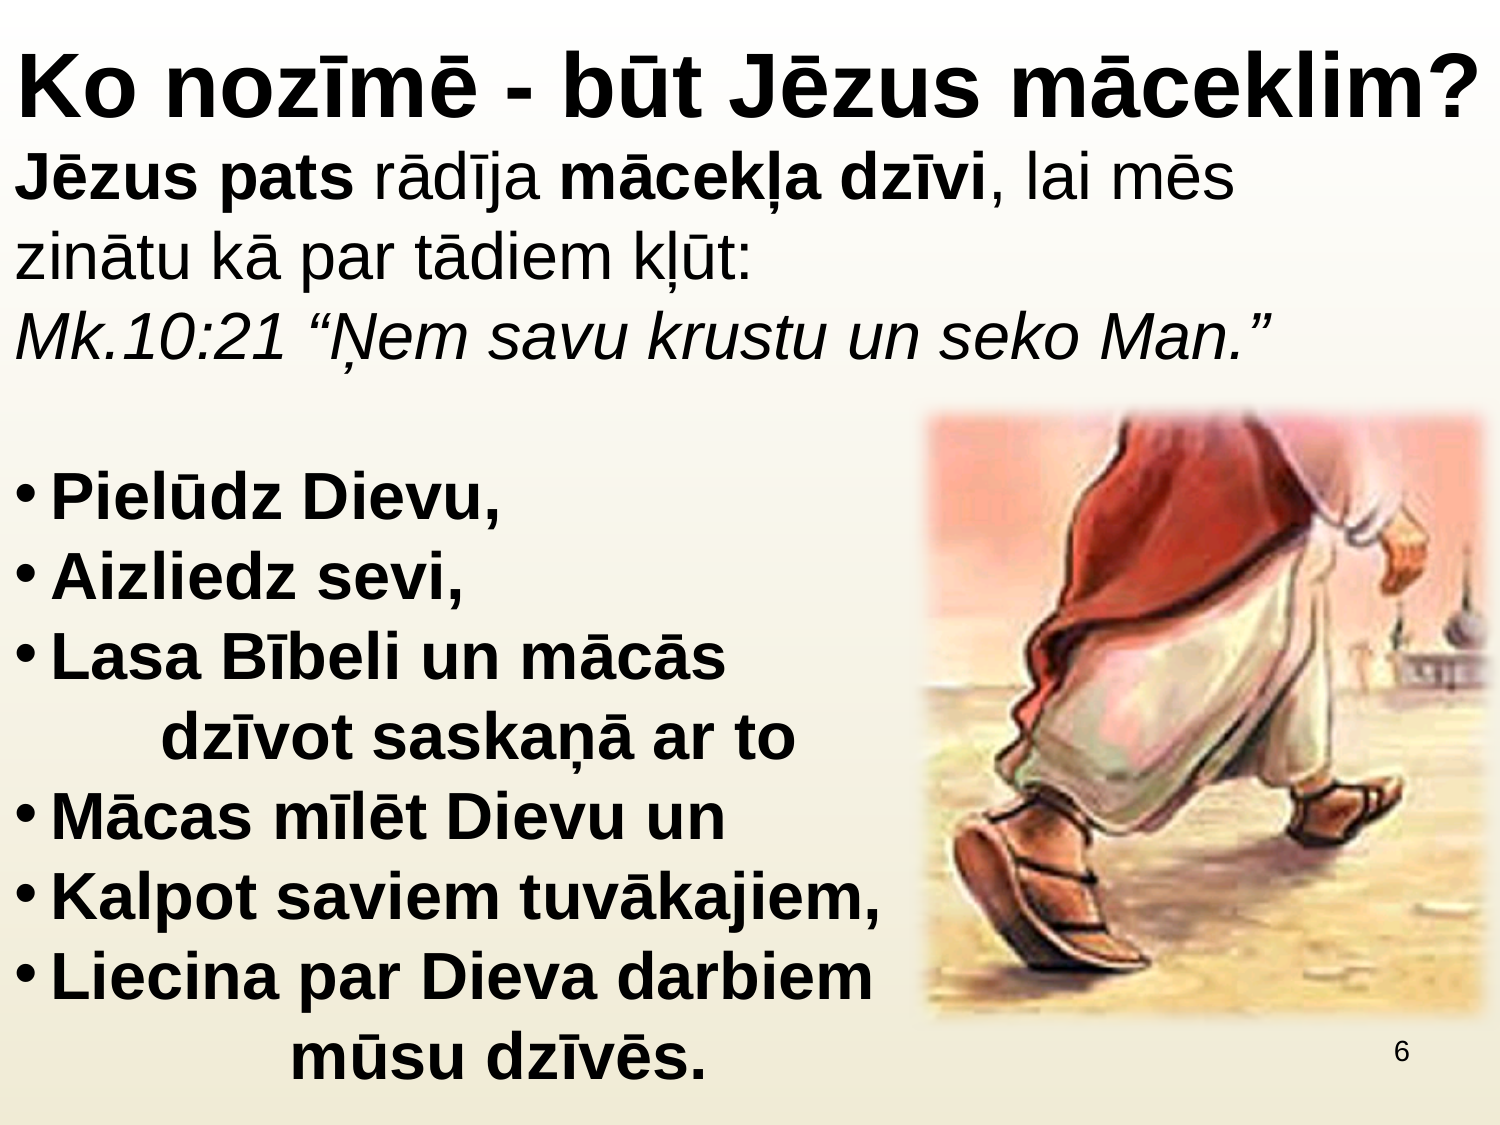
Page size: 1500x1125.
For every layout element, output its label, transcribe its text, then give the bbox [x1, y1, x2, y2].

title Ko nozīmē - būt Jēzus māceklim? [0, 0, 1500, 162]
picture [909, 396, 1500, 1032]
text_box Jēzus pats rādīja mācekļa dzīvi, lai mēs zinātu kā par tādiem kļūt: Mk.10:21 “Ņem savu krustu un seko Man.” Pielūdz Dievu, Aizliedz sevi, Lasa Bībeli un mācās dzīvot saskaņā ar to Mācas mīlēt Dievu un Kalpot saviem tuvākajiem, Liecina par Dieva darbiem mūsu dzīvēs. [0, 162, 1447, 1125]
